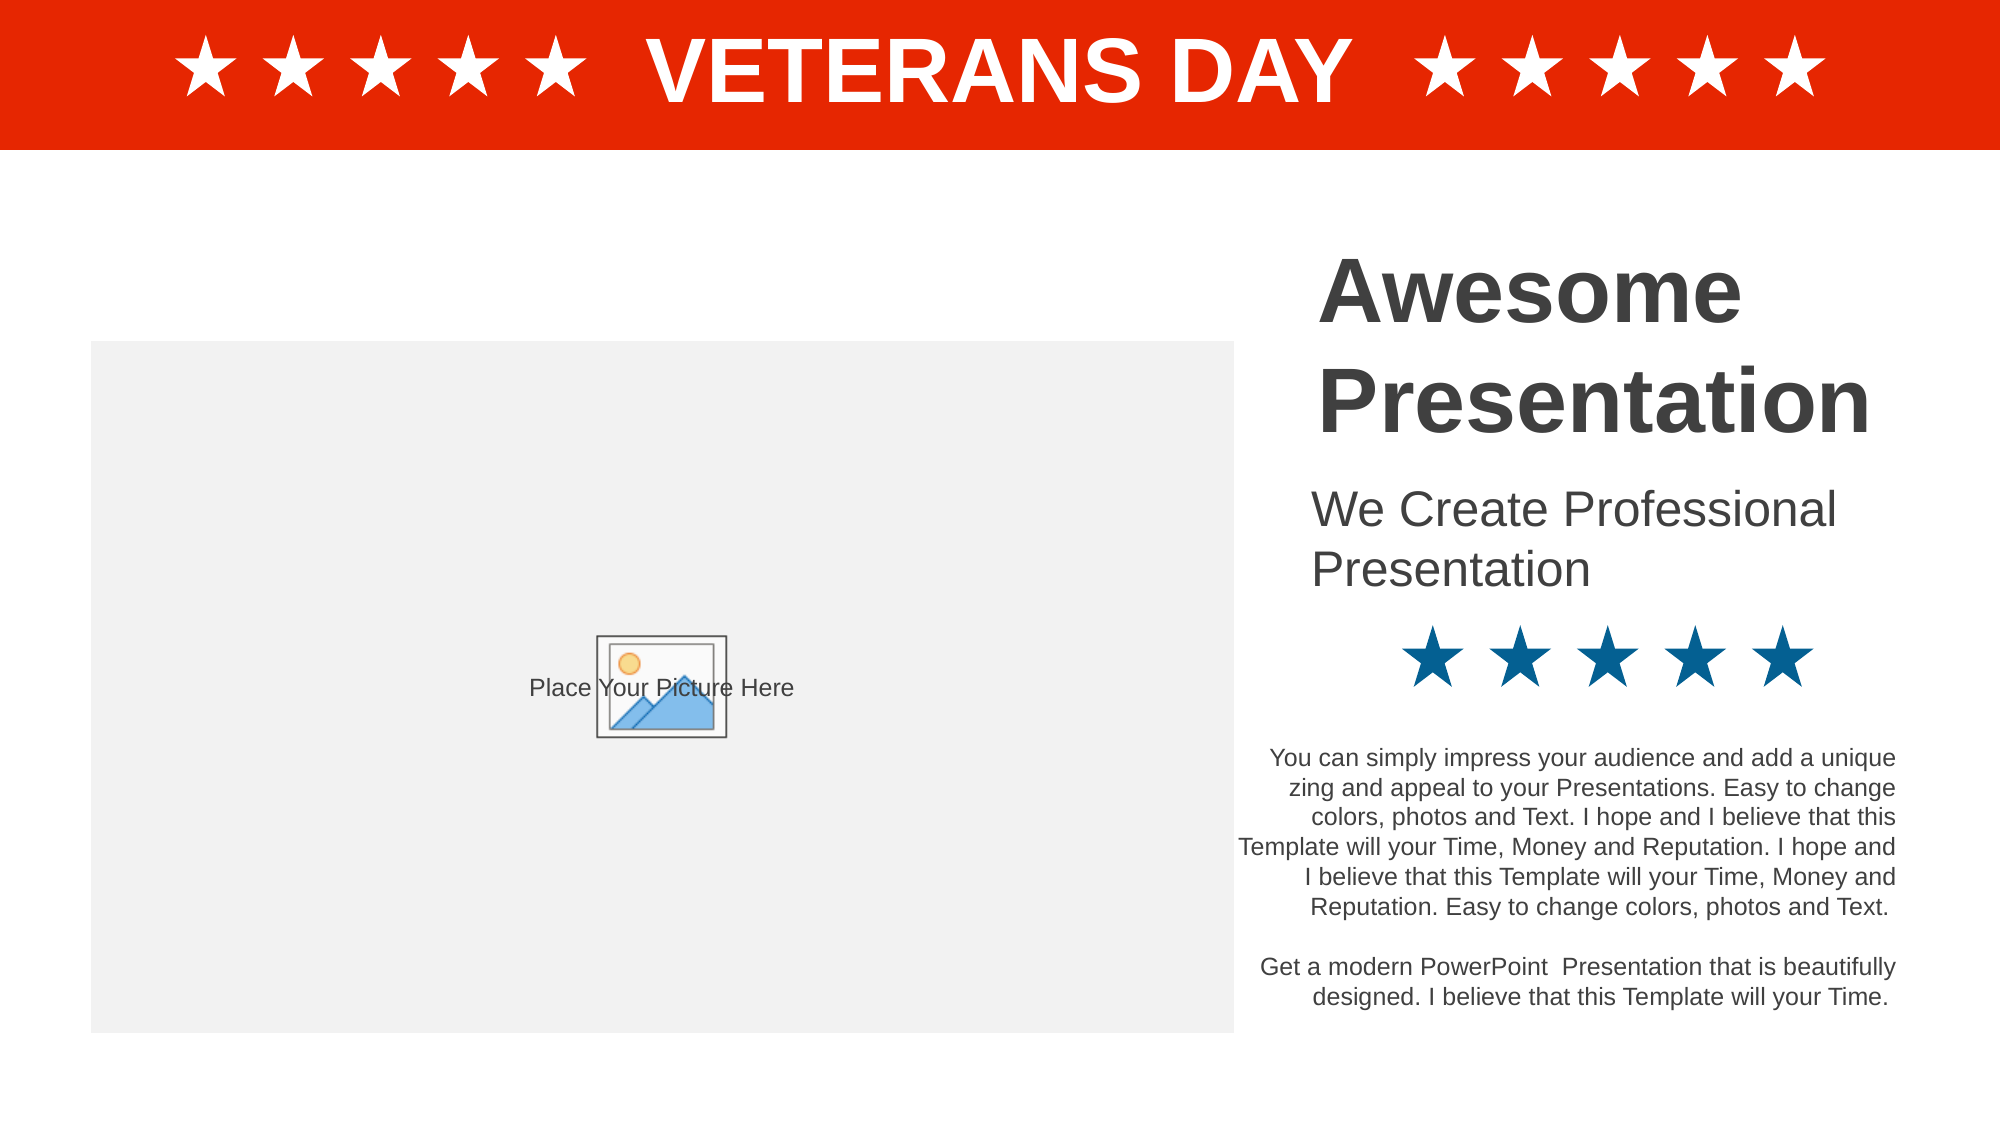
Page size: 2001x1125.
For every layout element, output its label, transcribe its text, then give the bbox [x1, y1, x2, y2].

text_box Awesome Presentation [1303, 223, 1913, 458]
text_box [1401, 625, 1814, 687]
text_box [1413, 34, 1826, 97]
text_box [174, 34, 587, 97]
text_box You can simply impress your audience and add a unique zing and appeal to your Presentations. Easy to change colors, photos and Text. I hope and I believe that this Template will your Time, Money and Reputation. I hope and I believe that this Template will your Time, Money and Reputation. Easy to change colors, photos and Text. Get a modern PowerPoint Presentation that is beautifully designed. I believe that this Template will your Time. [1234, 733, 1913, 1018]
text_box [0, 0, 2000, 151]
text_box VETERANS DAY [612, 3, 1389, 128]
text_box We Create Professional Presentation [1303, 476, 1913, 597]
picture [90, 340, 1234, 1034]
